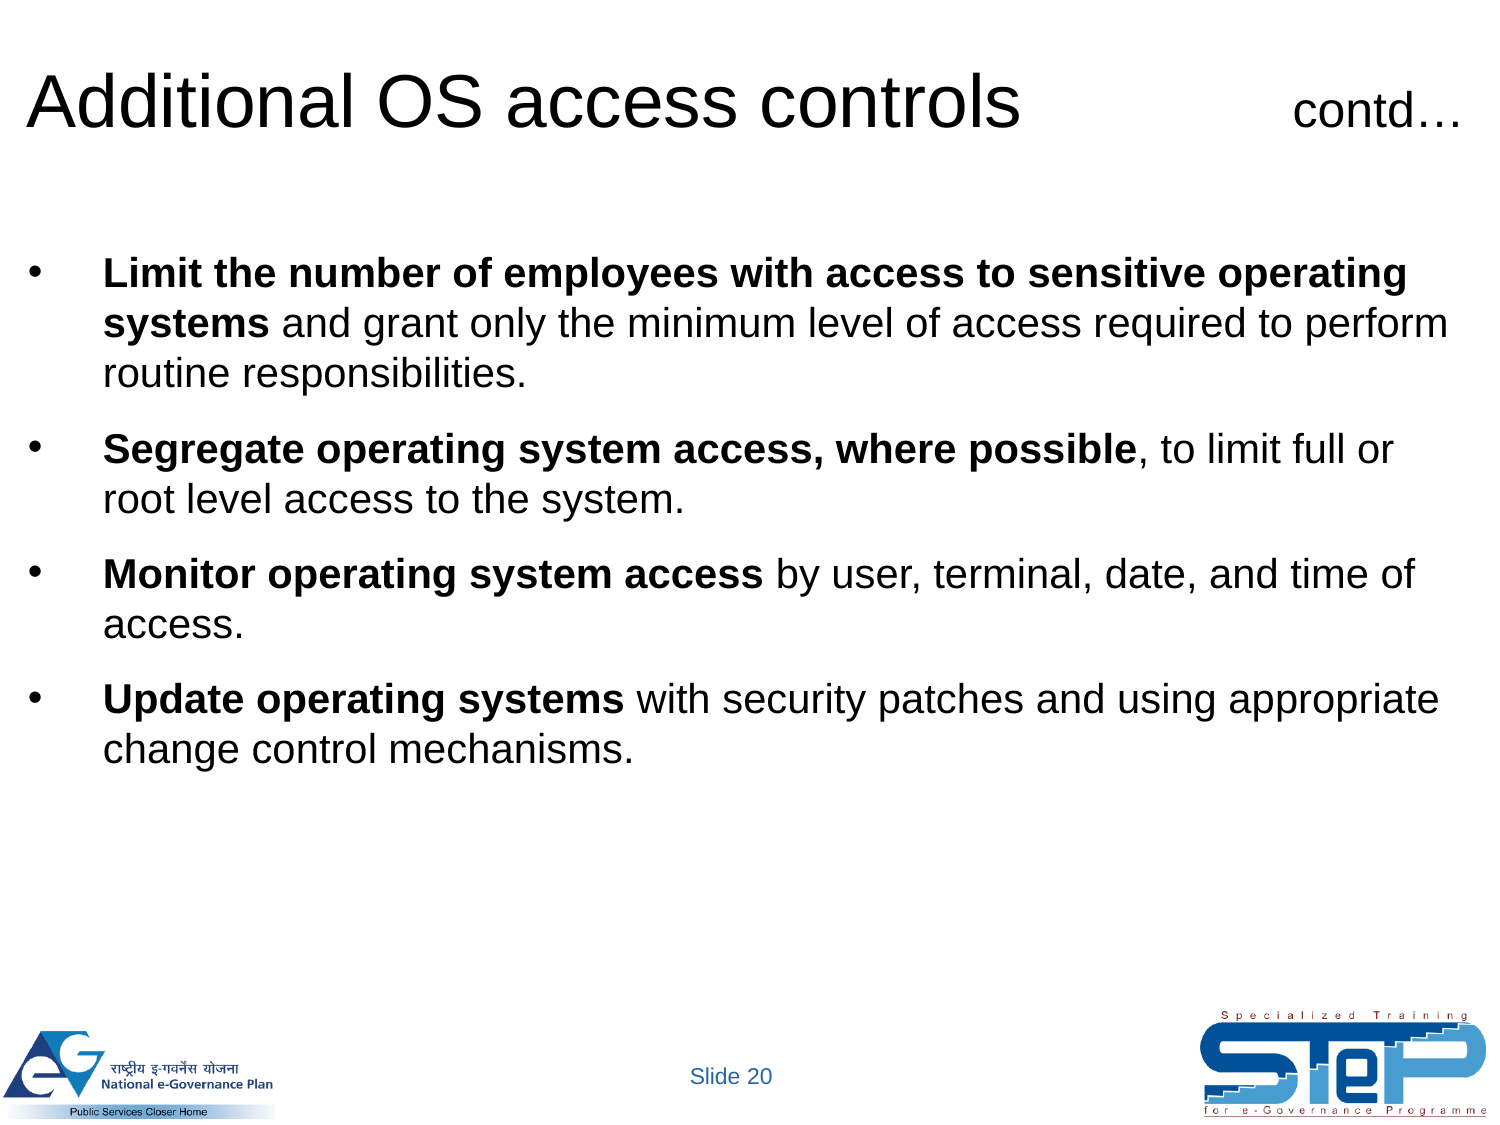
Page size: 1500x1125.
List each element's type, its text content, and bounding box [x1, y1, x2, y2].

text_box Additional OS access controls contd… [26, 52, 1471, 188]
picture [2, 1031, 275, 1119]
picture [1200, 1011, 1486, 1117]
list Limit the number of employees with access to sensitive operating systems and grant only the minimum level of access required to perform routine responsibilities. Segregate operating system access, where possible, to limit full or root level access to the system. Monitor operating system access by user, terminal, date, and time of access. Update operating systems with security patches and using appropriate change control mechanisms. [27, 246, 1476, 1002]
